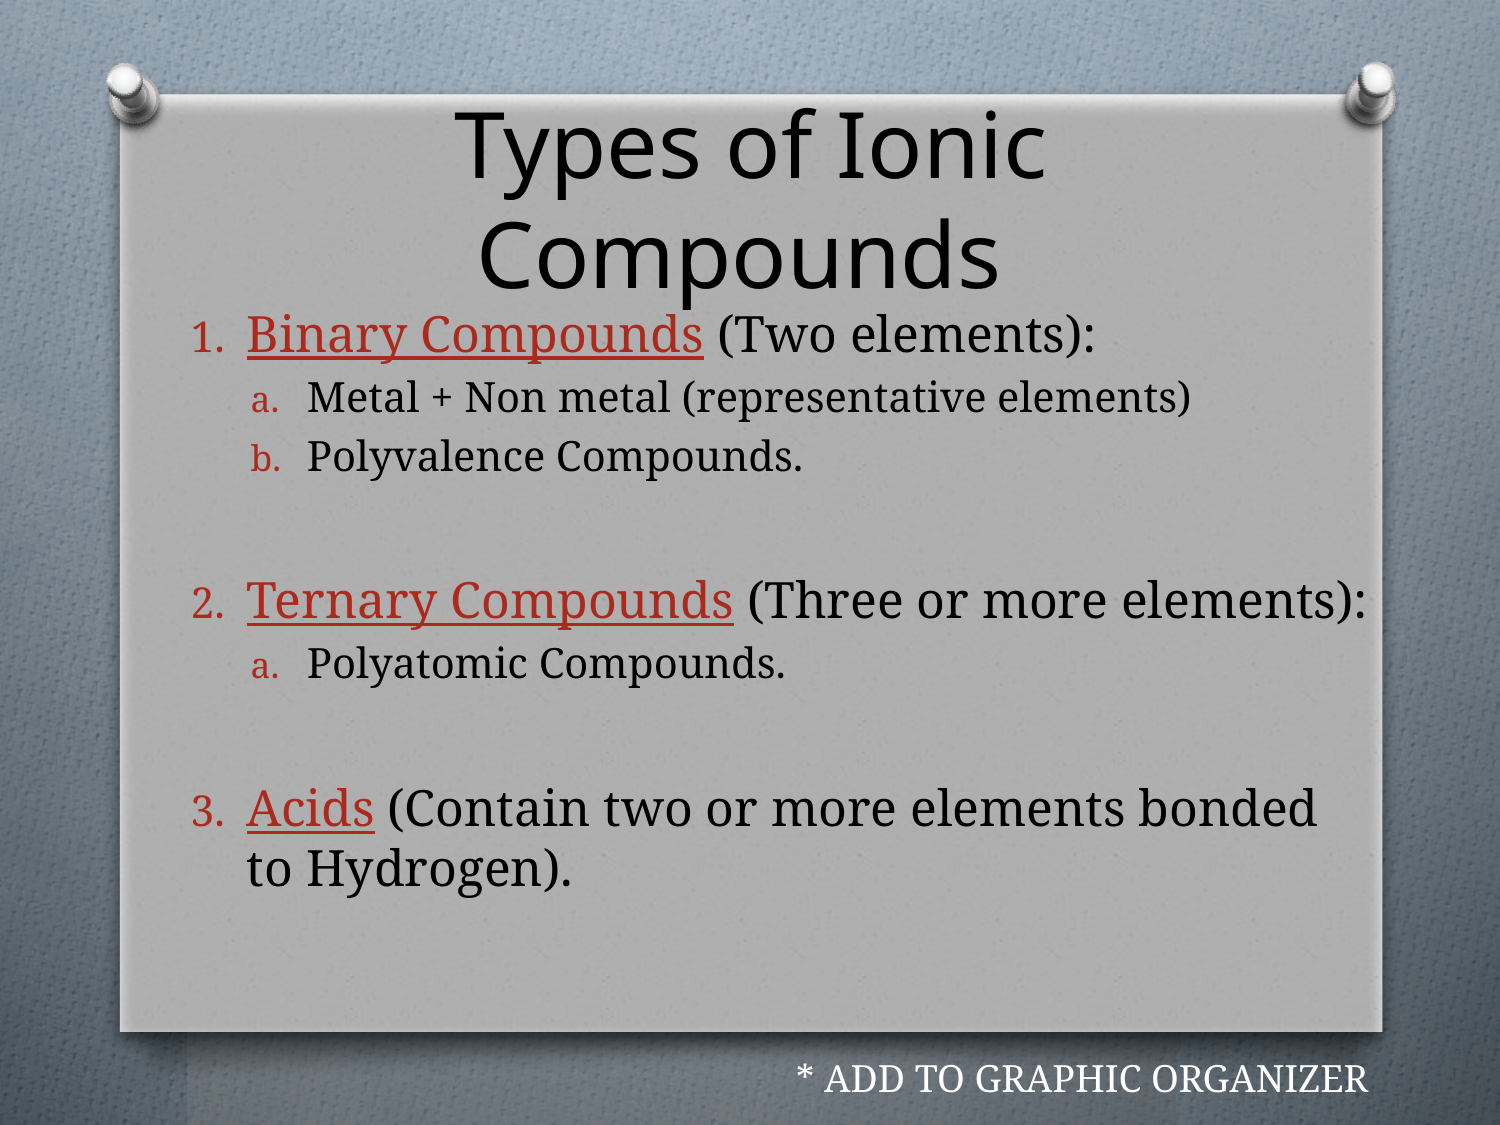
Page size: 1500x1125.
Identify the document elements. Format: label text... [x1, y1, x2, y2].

picture [75, 29, 198, 153]
picture [1317, 35, 1439, 156]
text_box * ADD TO GRAPHIC ORGANIZER [781, 1047, 1500, 1125]
list Binary Compounds (Two elements): Metal + Non metal (representative elements) Polyvalence Compounds. Ternary Compounds (Three or more elements): Polyatomic Compounds. Acids (Contain two or more elements bonded to Hydrogen). [175, 295, 1387, 878]
title Types of Ionic Compounds [179, 97, 1323, 295]
